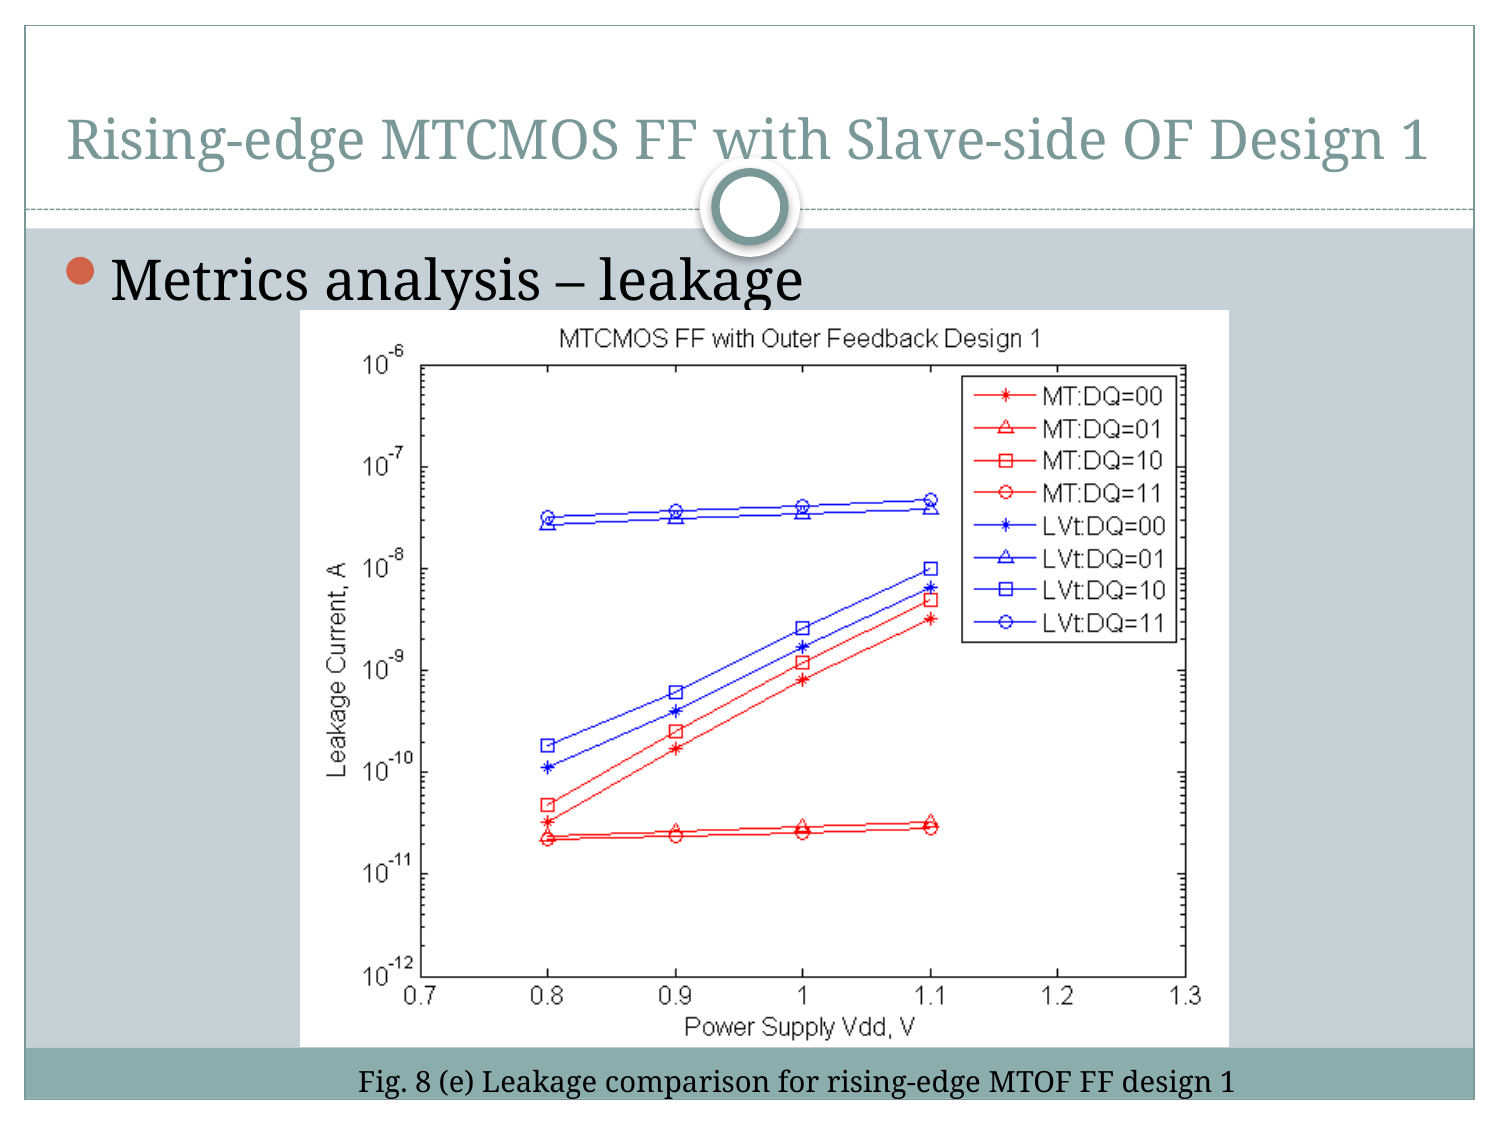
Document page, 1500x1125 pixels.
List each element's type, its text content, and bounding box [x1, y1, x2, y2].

text_box Fig. 8 (e) Leakage comparison for rising-edge MTOF FF design 1 [343, 1055, 1396, 1106]
title Rising-edge MTCMOS FF with Slave-side OF Design 1 [49, 53, 1450, 179]
picture [299, 310, 1229, 1047]
list Metrics analysis – leakage [47, 236, 1443, 987]
